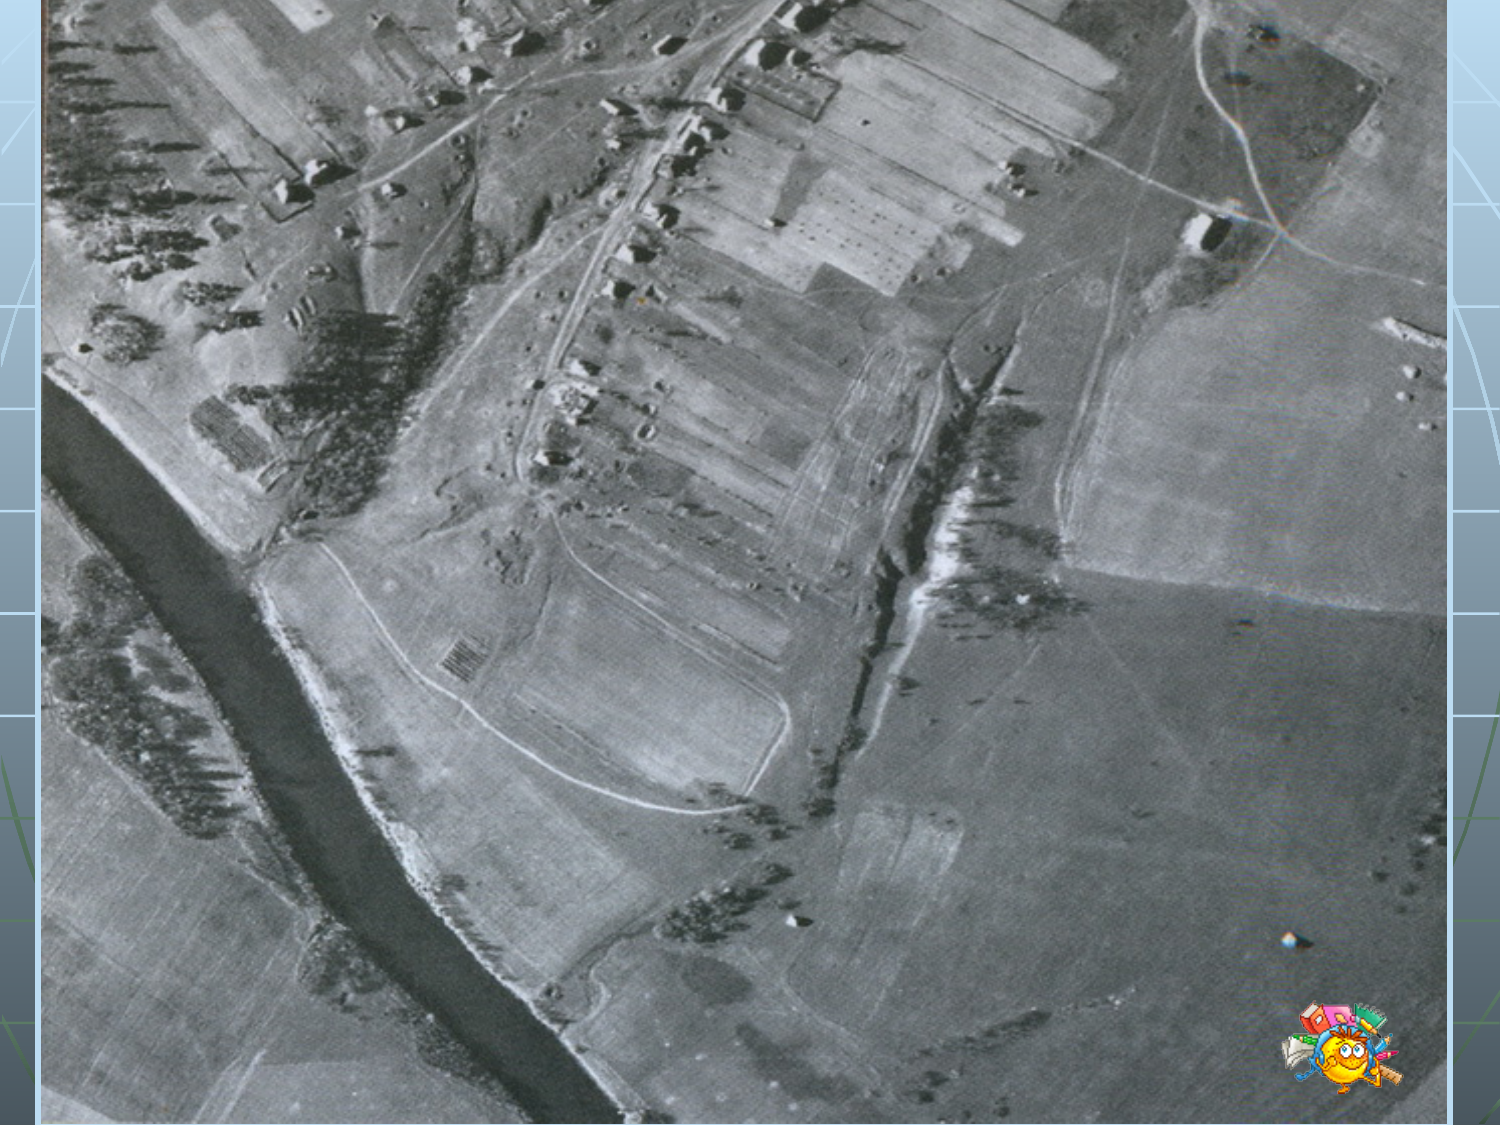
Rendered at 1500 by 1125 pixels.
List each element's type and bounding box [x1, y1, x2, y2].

list [40, 0, 1448, 1125]
picture [1281, 999, 1410, 1094]
